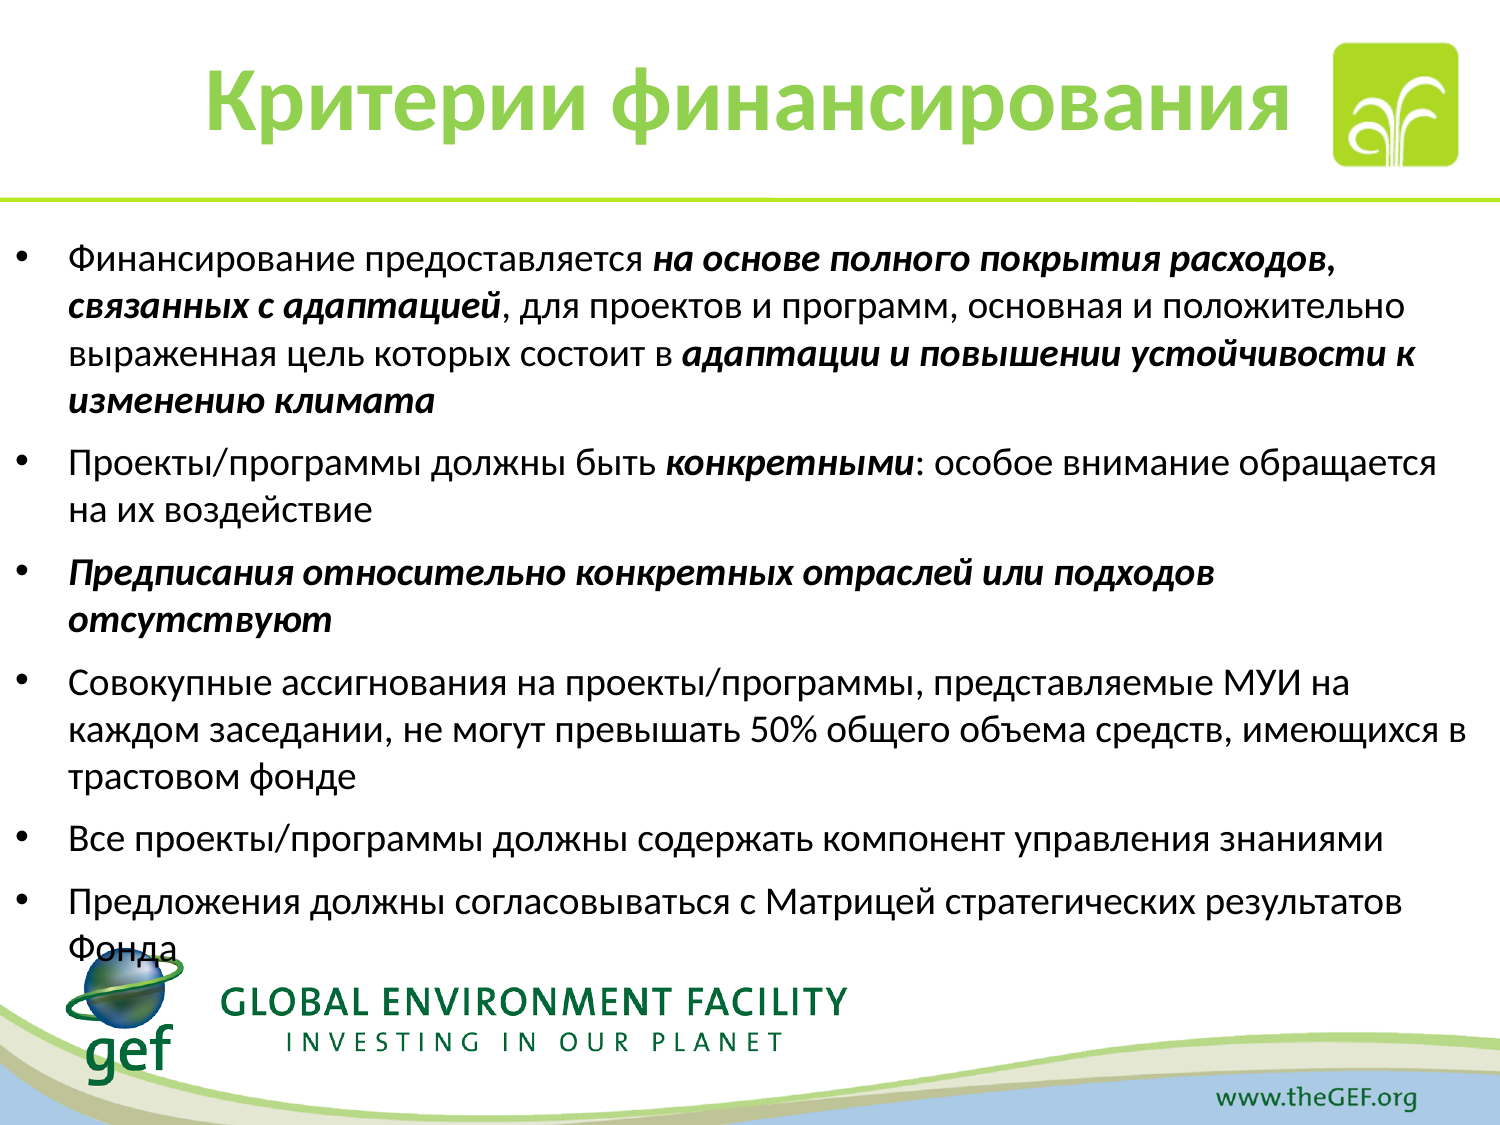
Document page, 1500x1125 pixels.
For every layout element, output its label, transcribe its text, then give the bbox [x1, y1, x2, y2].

picture [0, 988, 1500, 1125]
list Финансирование предоставляется на основе полного покрытия расходов, связанных с адаптацией, для проектов и программ, основная и положительно выраженная цель которых состоит в адаптации и повышении устойчивости к изменению климата Проекты/программы должны быть конкретными: особое внимание обращается на их воздействие Предписания относительно конкретных отраслей или подходов отсутствуют Совокупные ассигнования на проекты/программы, представляемые МУИ на каждом заседании, не могут превышать 50% общего объема средств, имеющихся в трастовом фонде Все проекты/программы должны содержать компонент управления знаниями Предложения должны согласовываться с Матрицей стратегических результатов Фонда [0, 224, 1500, 988]
title Критерии финансирования [74, 0, 1426, 188]
picture [1299, 24, 1476, 181]
